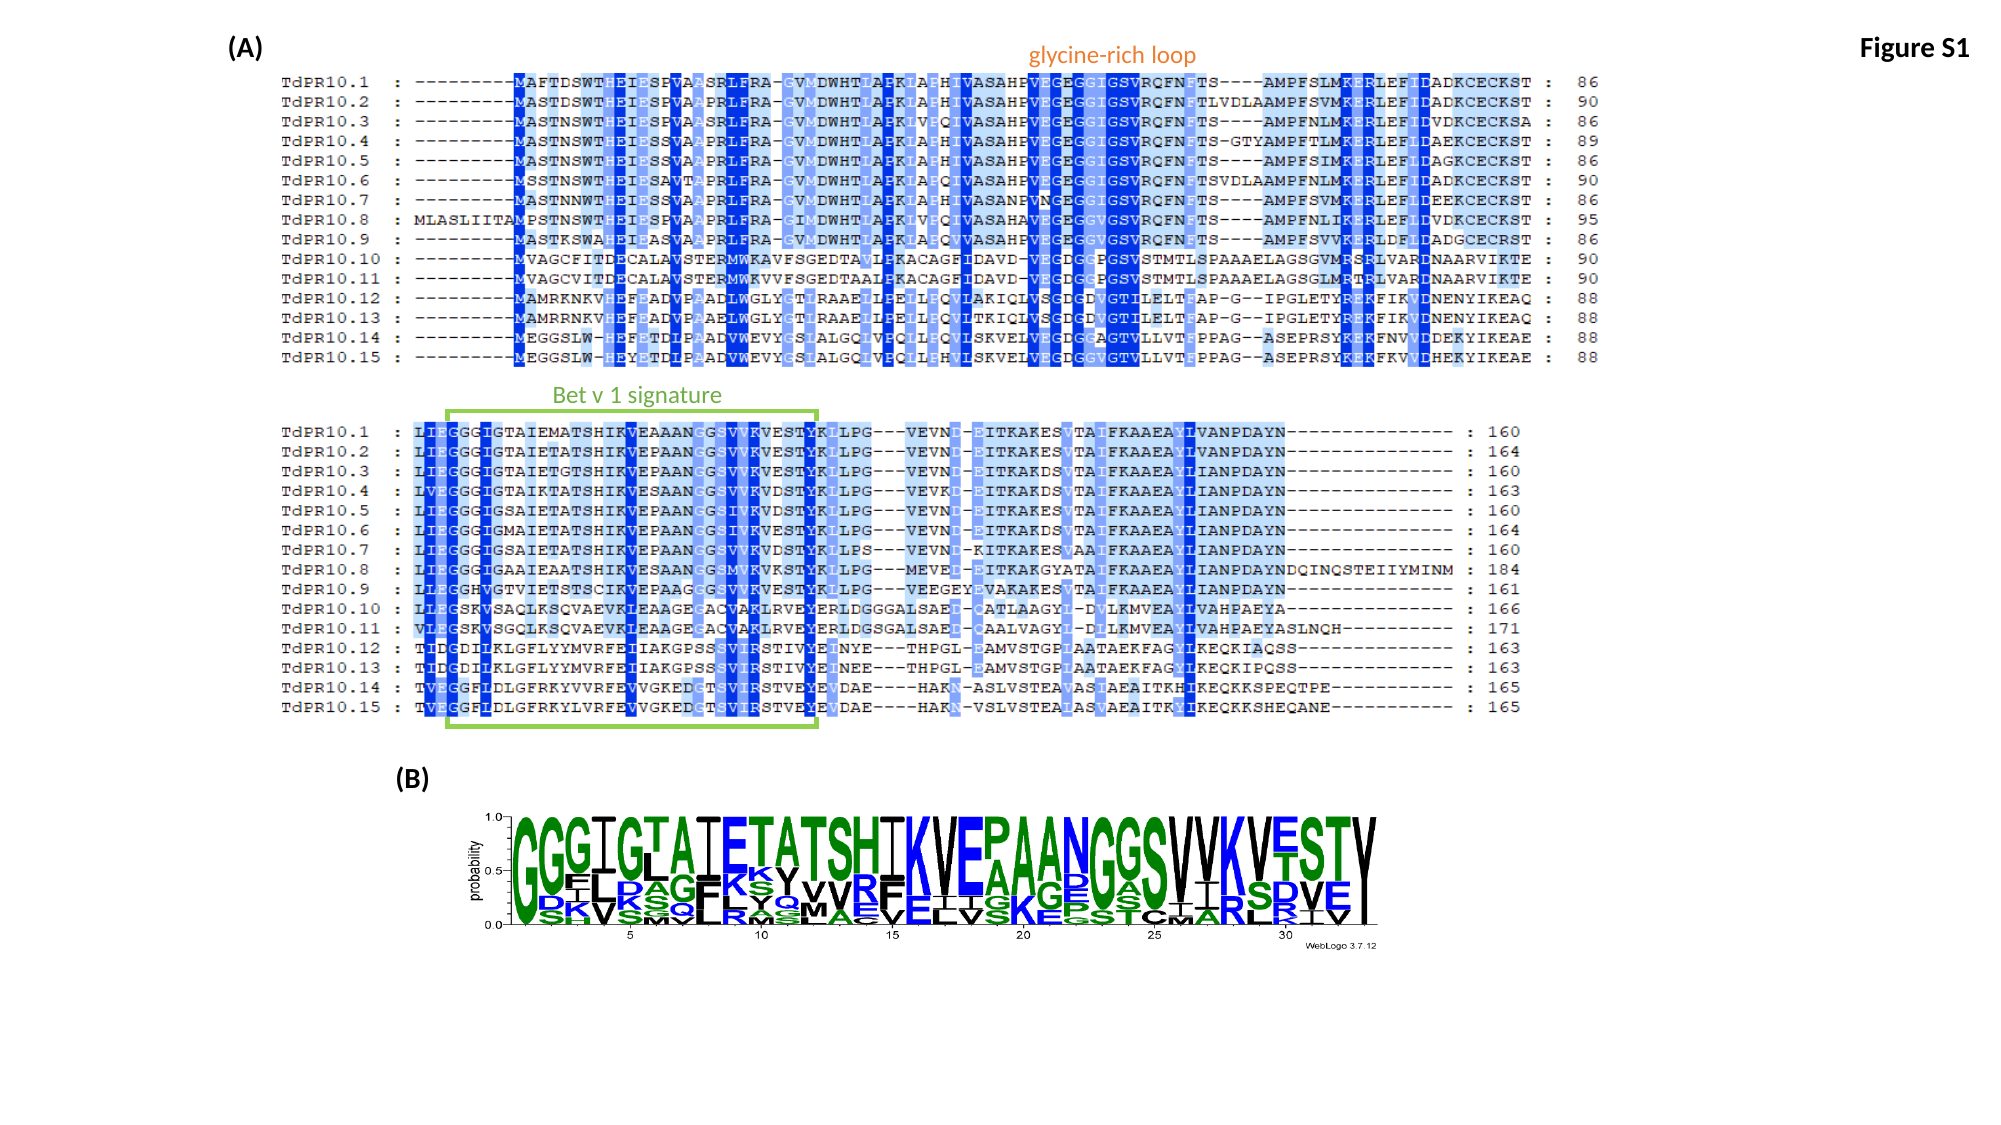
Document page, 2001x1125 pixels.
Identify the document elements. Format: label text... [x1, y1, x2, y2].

text_box Figure S1 [1845, 20, 1986, 71]
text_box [221, 20, 1628, 951]
